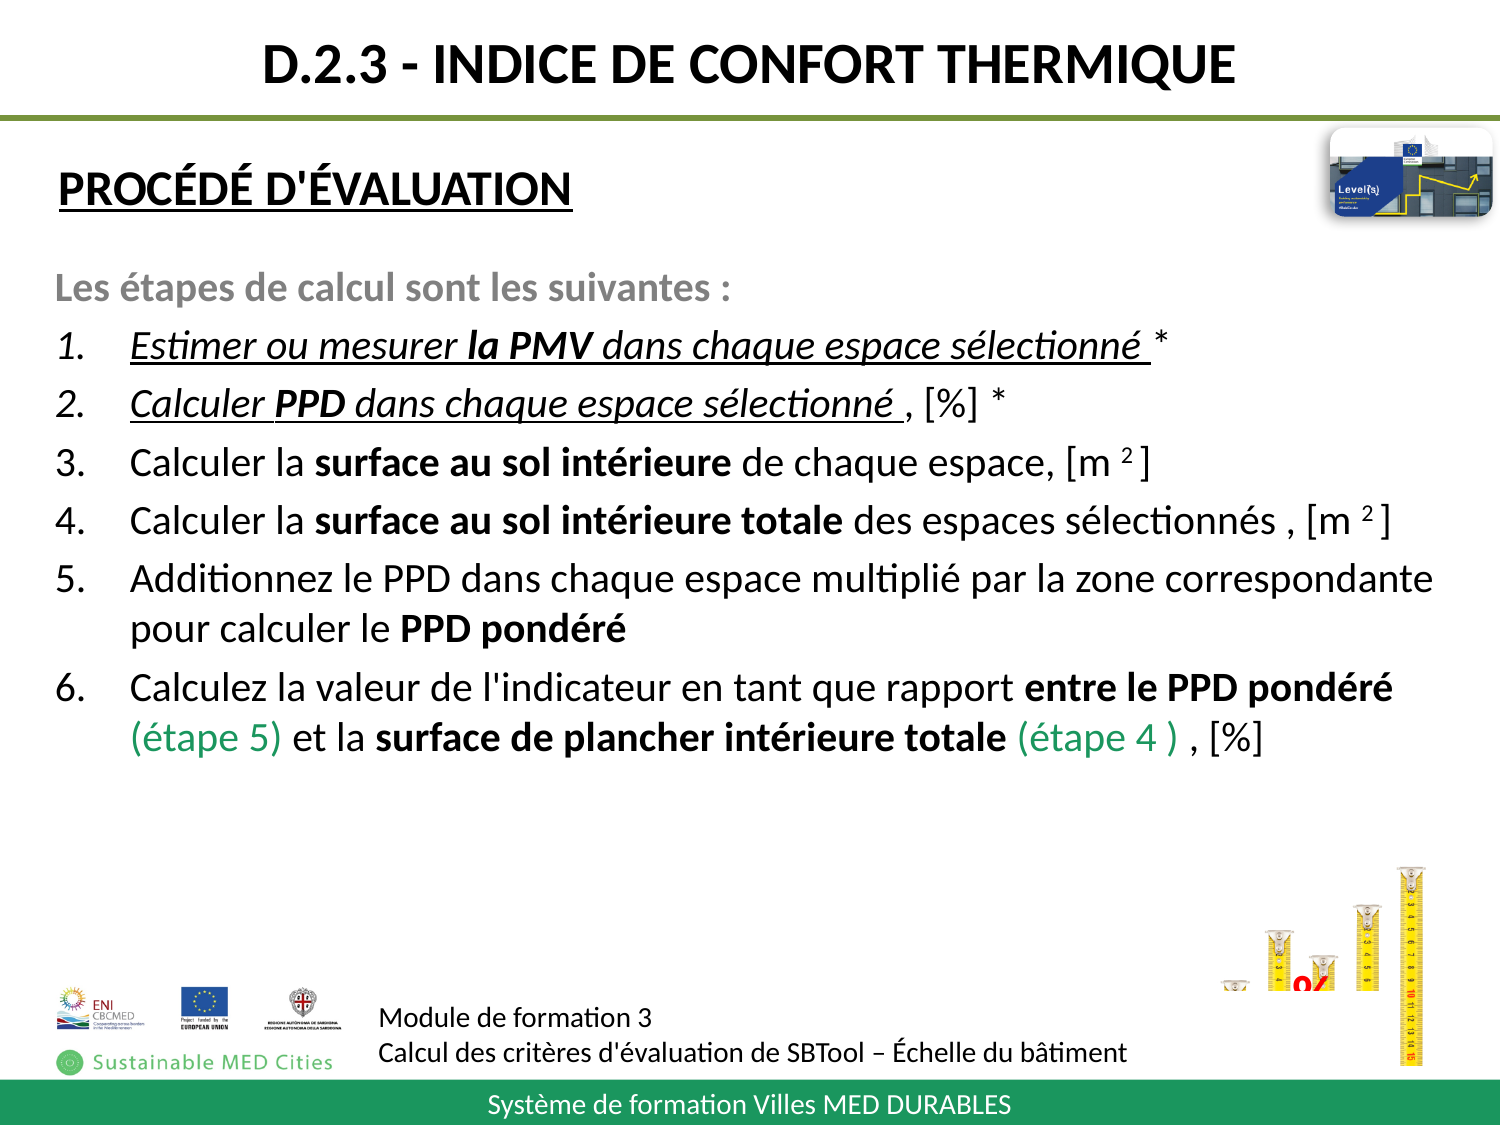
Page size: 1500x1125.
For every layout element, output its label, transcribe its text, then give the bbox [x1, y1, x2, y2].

text_box Les étapes de calcul sont les suivantes : Estimer ou mesurer la PMV dans chaque espace sélectionné * Calculer PPD dans chaque espace sélectionné , [%] * Calculer la surface au sol intérieure de chaque espace, [m 2 ] Calculer la surface au sol intérieure totale des espaces sélectionnés , [m 2 ] Additionnez le PPD dans chaque espace multiplié par la zone correspondante pour calculer le PPD pondéré Calculez la valeur de l'indicateur en tant que rapport entre le PPD pondéré (étape 5) et la surface de plancher intérieure totale (étape 4 ) , [%] [39, 251, 1500, 750]
picture [1329, 127, 1493, 217]
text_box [0, 972, 1500, 1125]
title D.2.3 - INDICE DE CONFORT THERMIQUE [0, 2, 1500, 119]
text_box PROCÉDÉ D'ÉVALUATION [43, 147, 1331, 235]
picture [1122, 859, 1434, 972]
